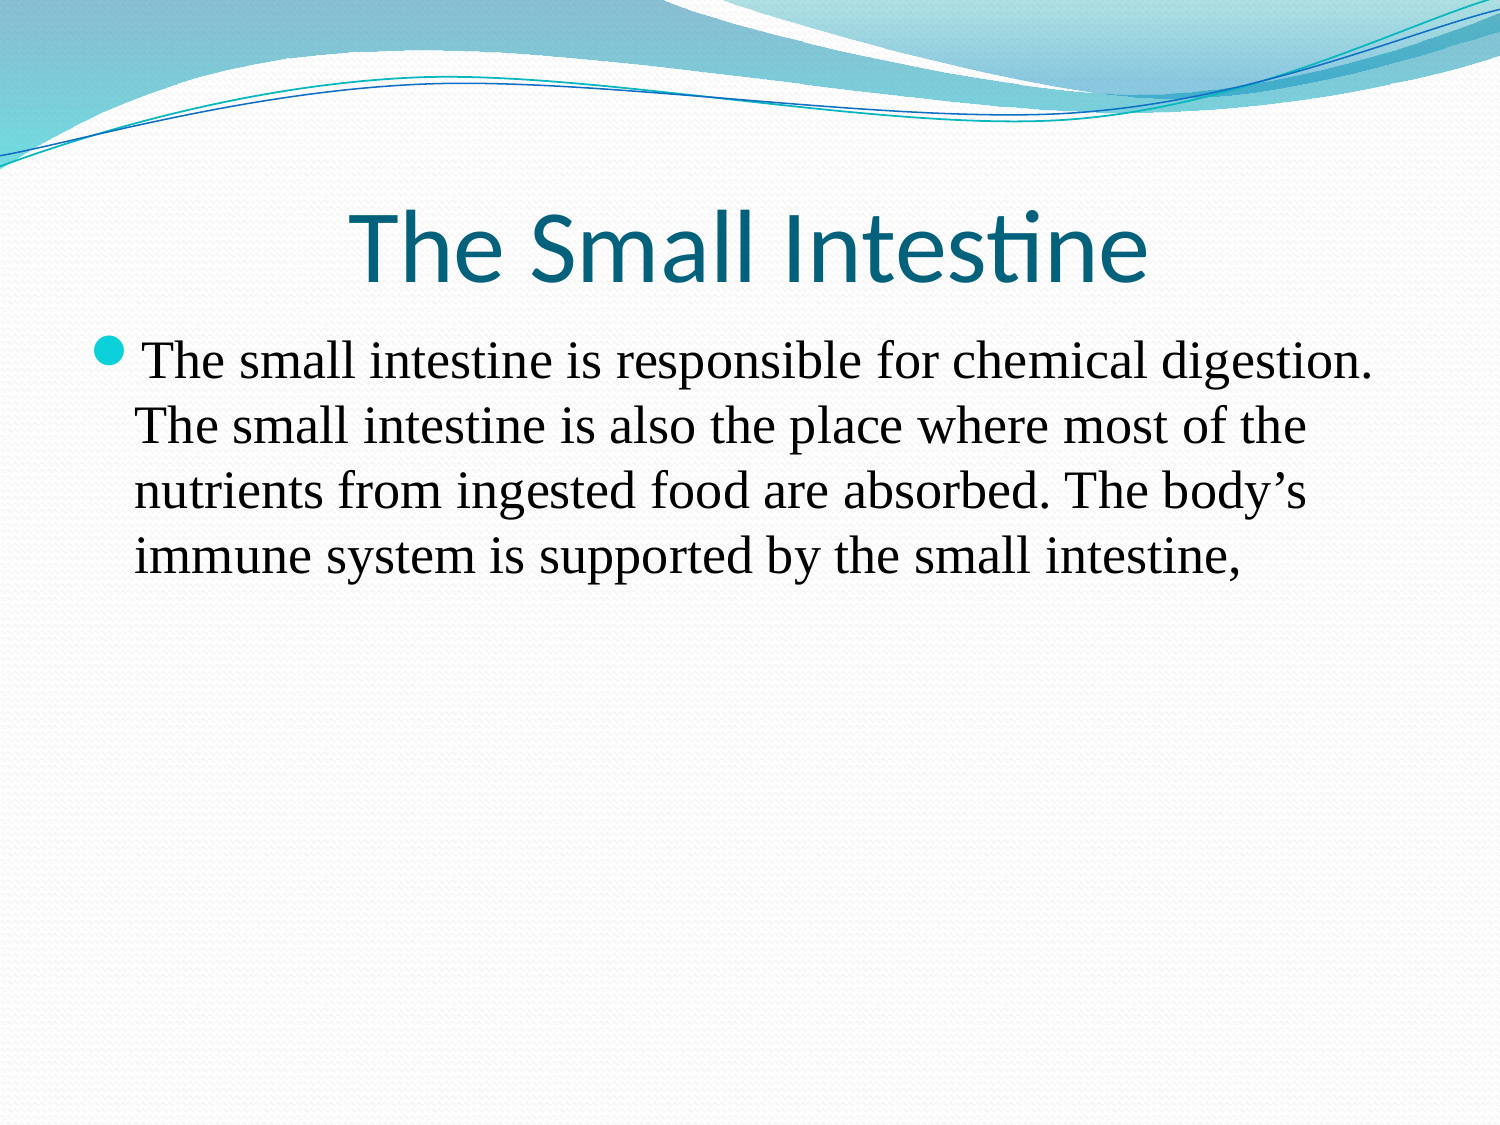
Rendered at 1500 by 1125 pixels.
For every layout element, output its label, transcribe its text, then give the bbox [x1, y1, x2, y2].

list The small intestine is responsible for chemical digestion. The small intestine is also the place where most of the nutrients from ingested food are absorbed. The body’s immune system is supported by the small intestine, [75, 317, 1425, 1038]
title The Small Intestine [75, 115, 1425, 303]
